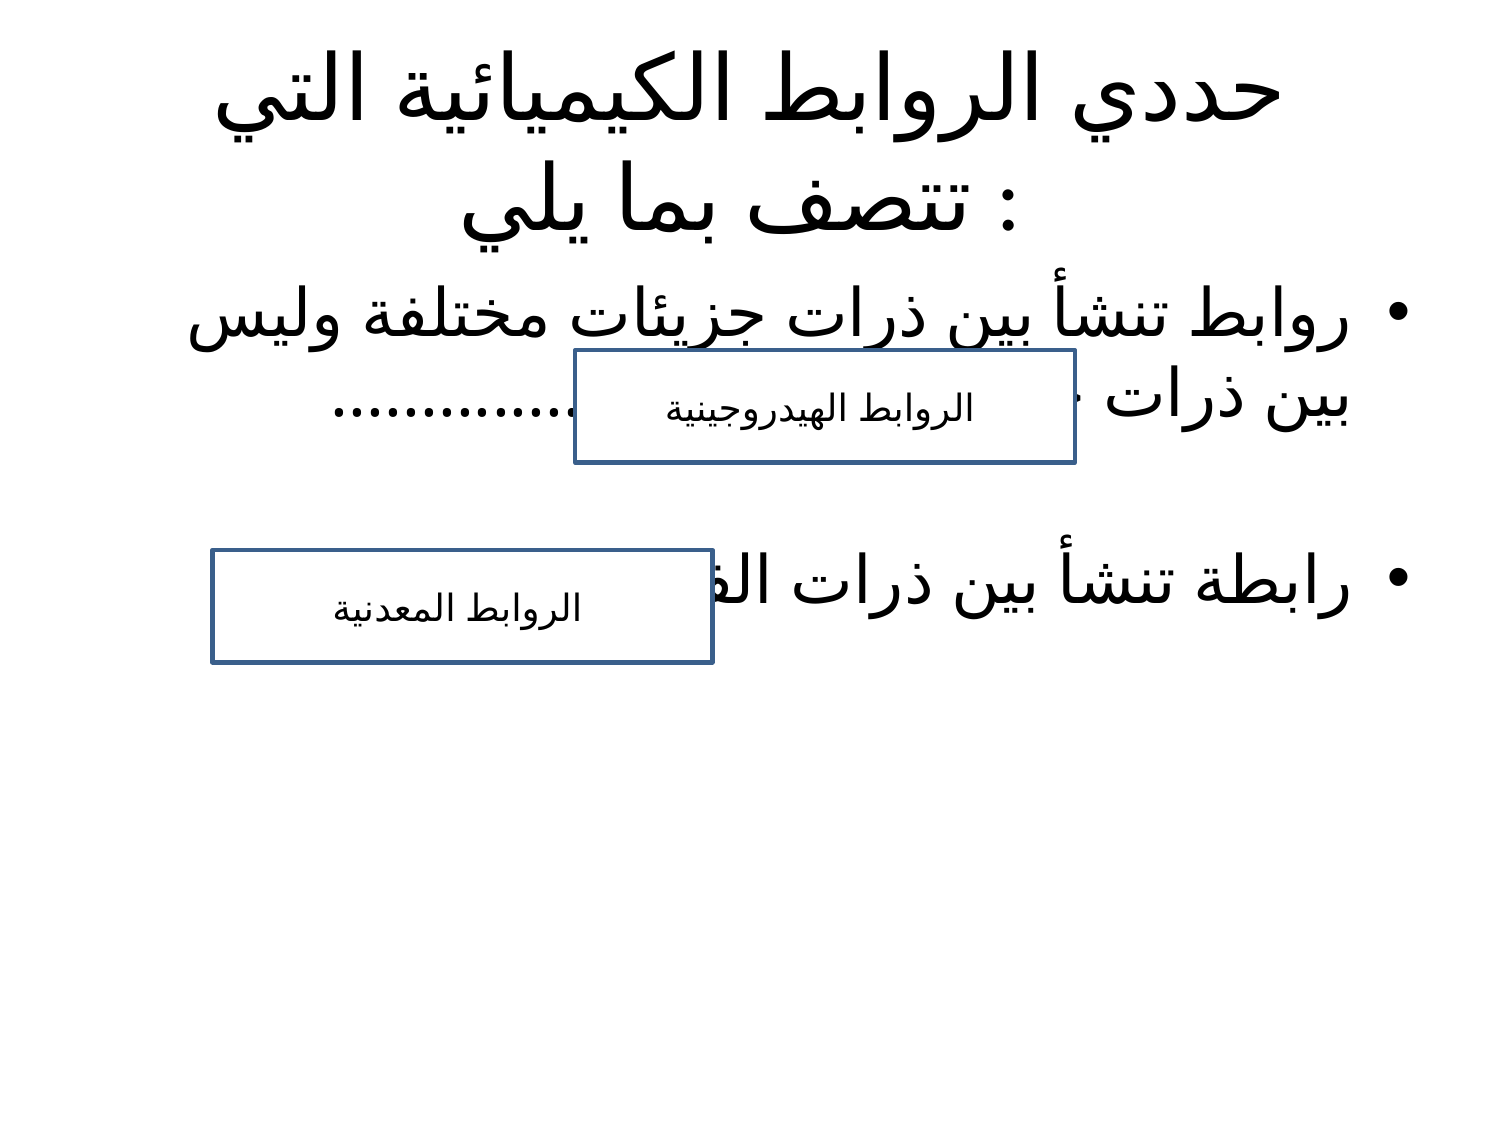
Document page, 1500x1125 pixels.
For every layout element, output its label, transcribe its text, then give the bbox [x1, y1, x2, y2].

list روابط تنشأ بين ذرات جزيئات مختلفة وليس بين ذرات جزيء واحد......................... رابطة تنشأ بين ذرات الفلزات .................. [75, 262, 1425, 1005]
text_box الروابط الهيدروجينية [573, 348, 1077, 465]
text_box الروابط المعدنية [210, 548, 715, 665]
title حددي الروابط الكيميائية التي تتصف بما يلي : [75, 45, 1425, 233]
